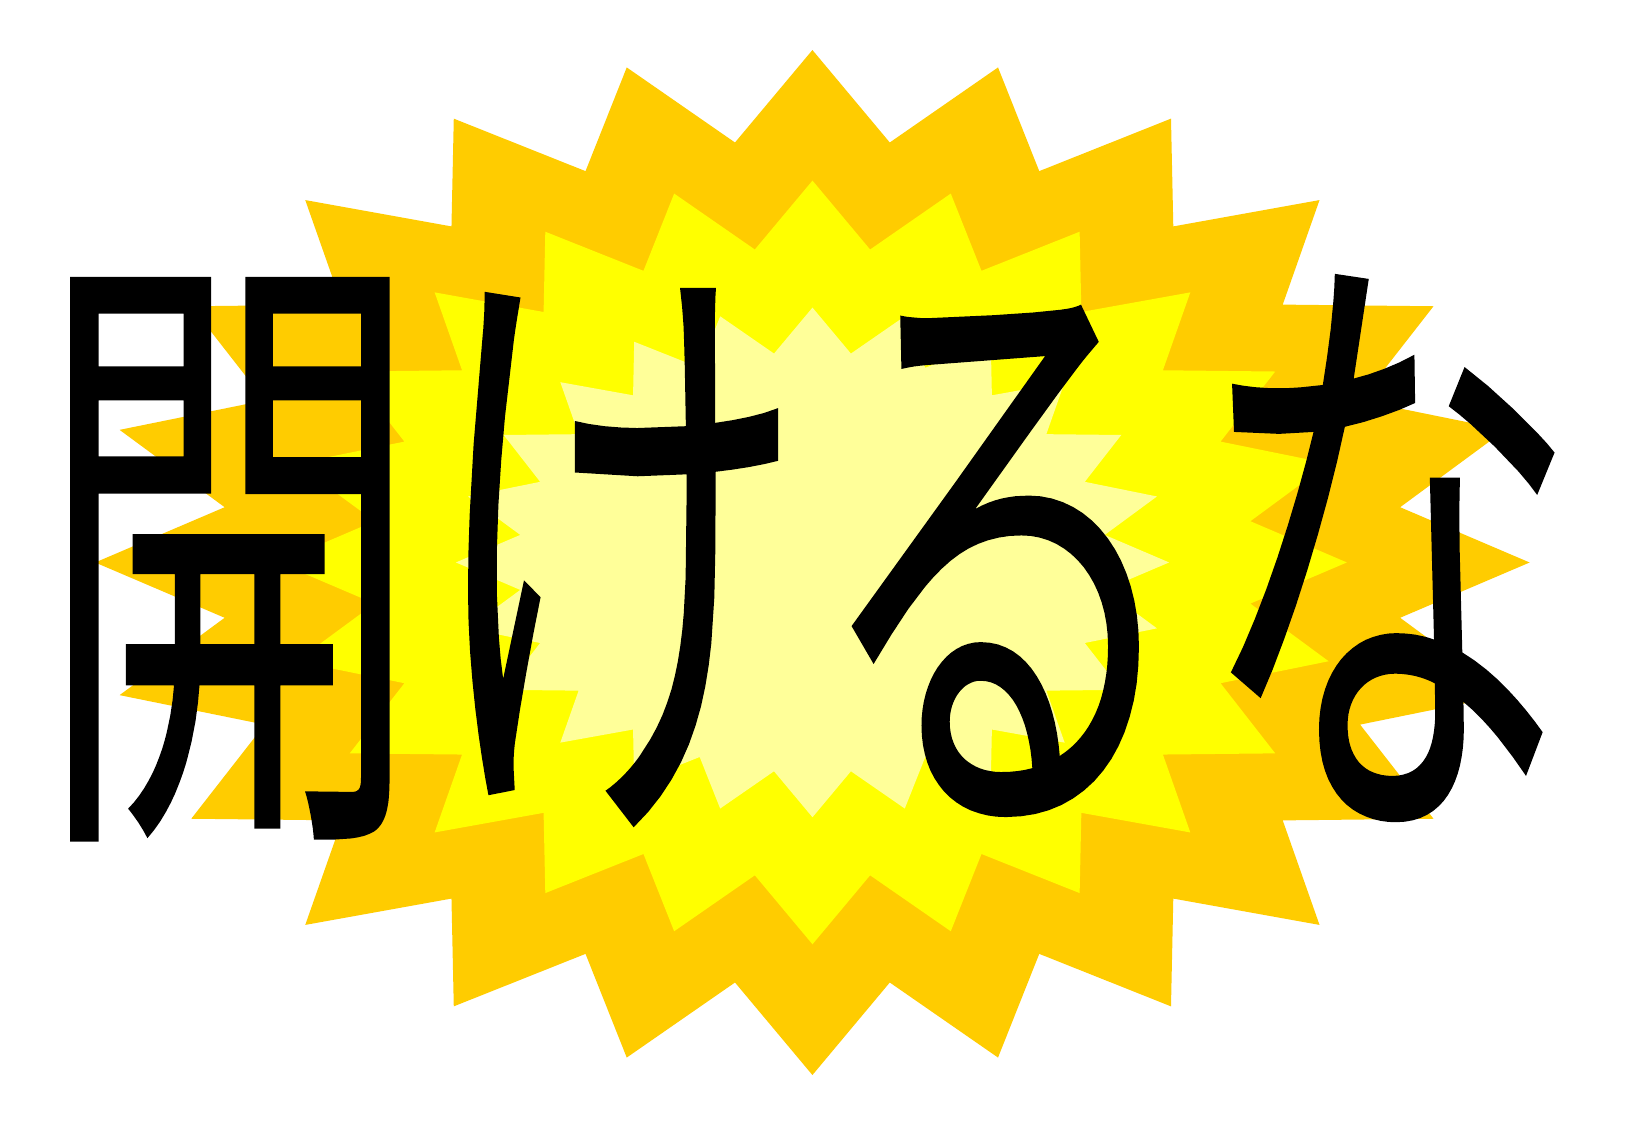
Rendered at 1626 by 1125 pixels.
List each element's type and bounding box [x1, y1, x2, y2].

text_box [94, 49, 1530, 1076]
